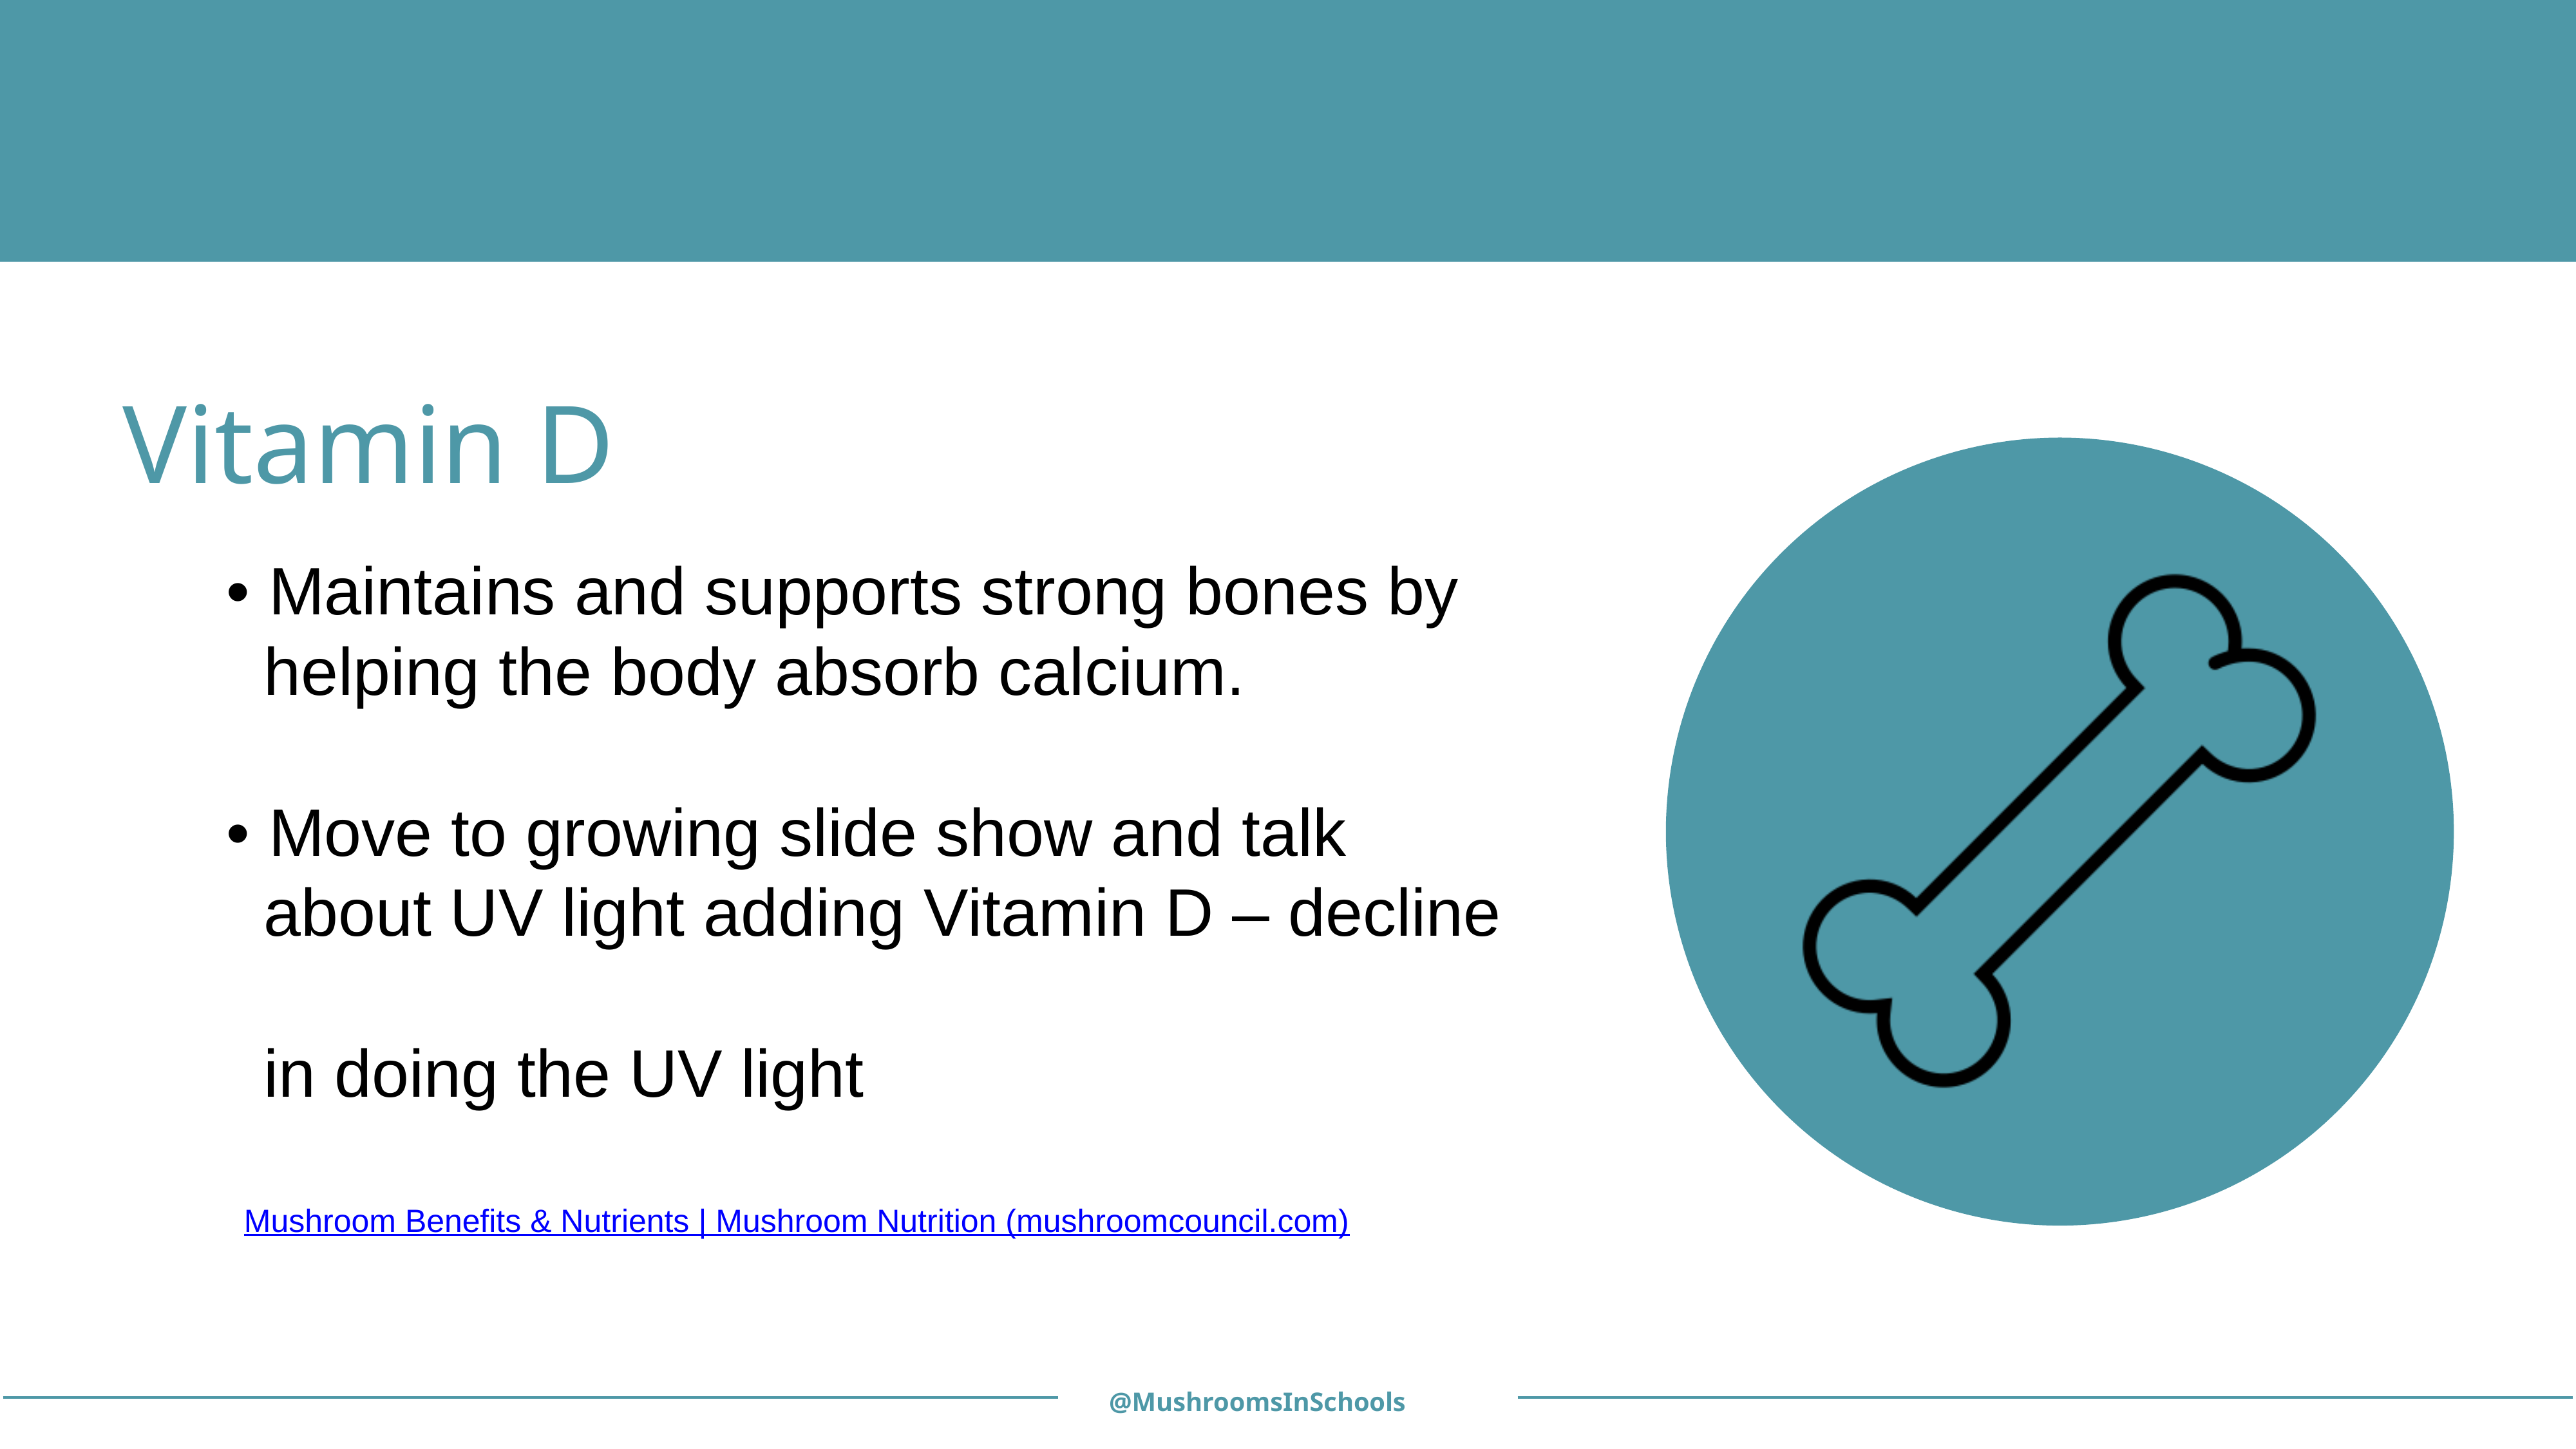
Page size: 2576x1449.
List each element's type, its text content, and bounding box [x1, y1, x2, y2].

text_box [0, 0, 2576, 262]
text_box [1665, 605, 1738, 1059]
text_box [2382, 603, 2454, 1059]
text_box Vitamin D [117, 370, 625, 510]
text_box Mushroom Benefits & Nutrients | Mushroom Nutrition (mushroomcouncil.com) [238, 1195, 1356, 1244]
text_box [1833, 437, 2287, 509]
text_box [1832, 1153, 2287, 1226]
text_box • Maintains and supports strong bones by helping the body absorb calcium. • Move to growing slide show and talk about UV light adding Vitamin D – decline in doing the UV light [221, 542, 1522, 1116]
text_box @MushroomsInSchools [1103, 1359, 1473, 1423]
picture [1738, 509, 2382, 1153]
